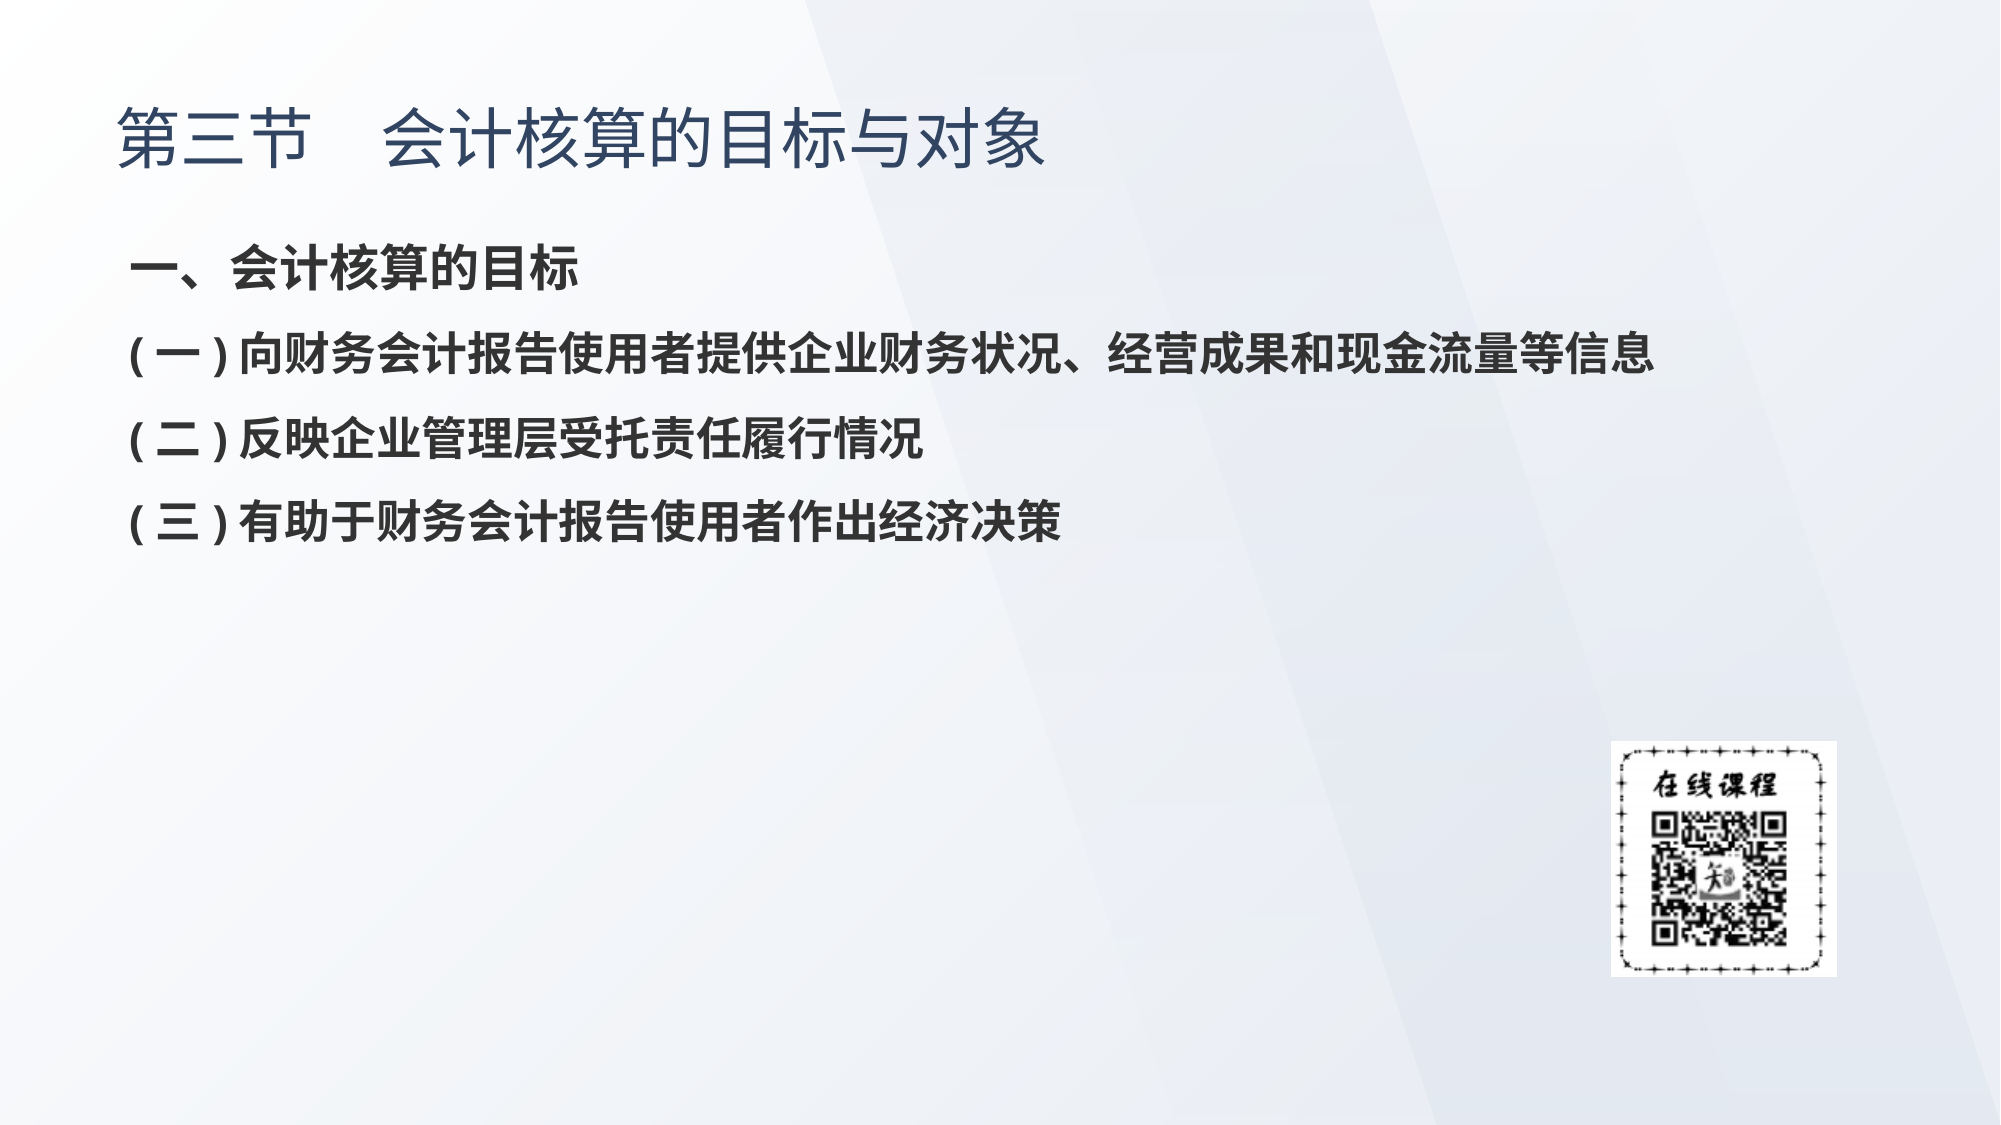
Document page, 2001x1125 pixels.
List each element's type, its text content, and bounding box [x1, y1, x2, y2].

picture [1611, 741, 1837, 977]
text_box 一、会计核算的目标 (一)向财务会计报告使用者提供企业财务状况、经营成果和现金流量等信息 (二)反映企业管理层受托责任履行情况 (三)有助于财务会计报告使用者作出经济决策 [114, 213, 1886, 1013]
title 第三节 会计核算的目标与对象 [114, 59, 1886, 178]
